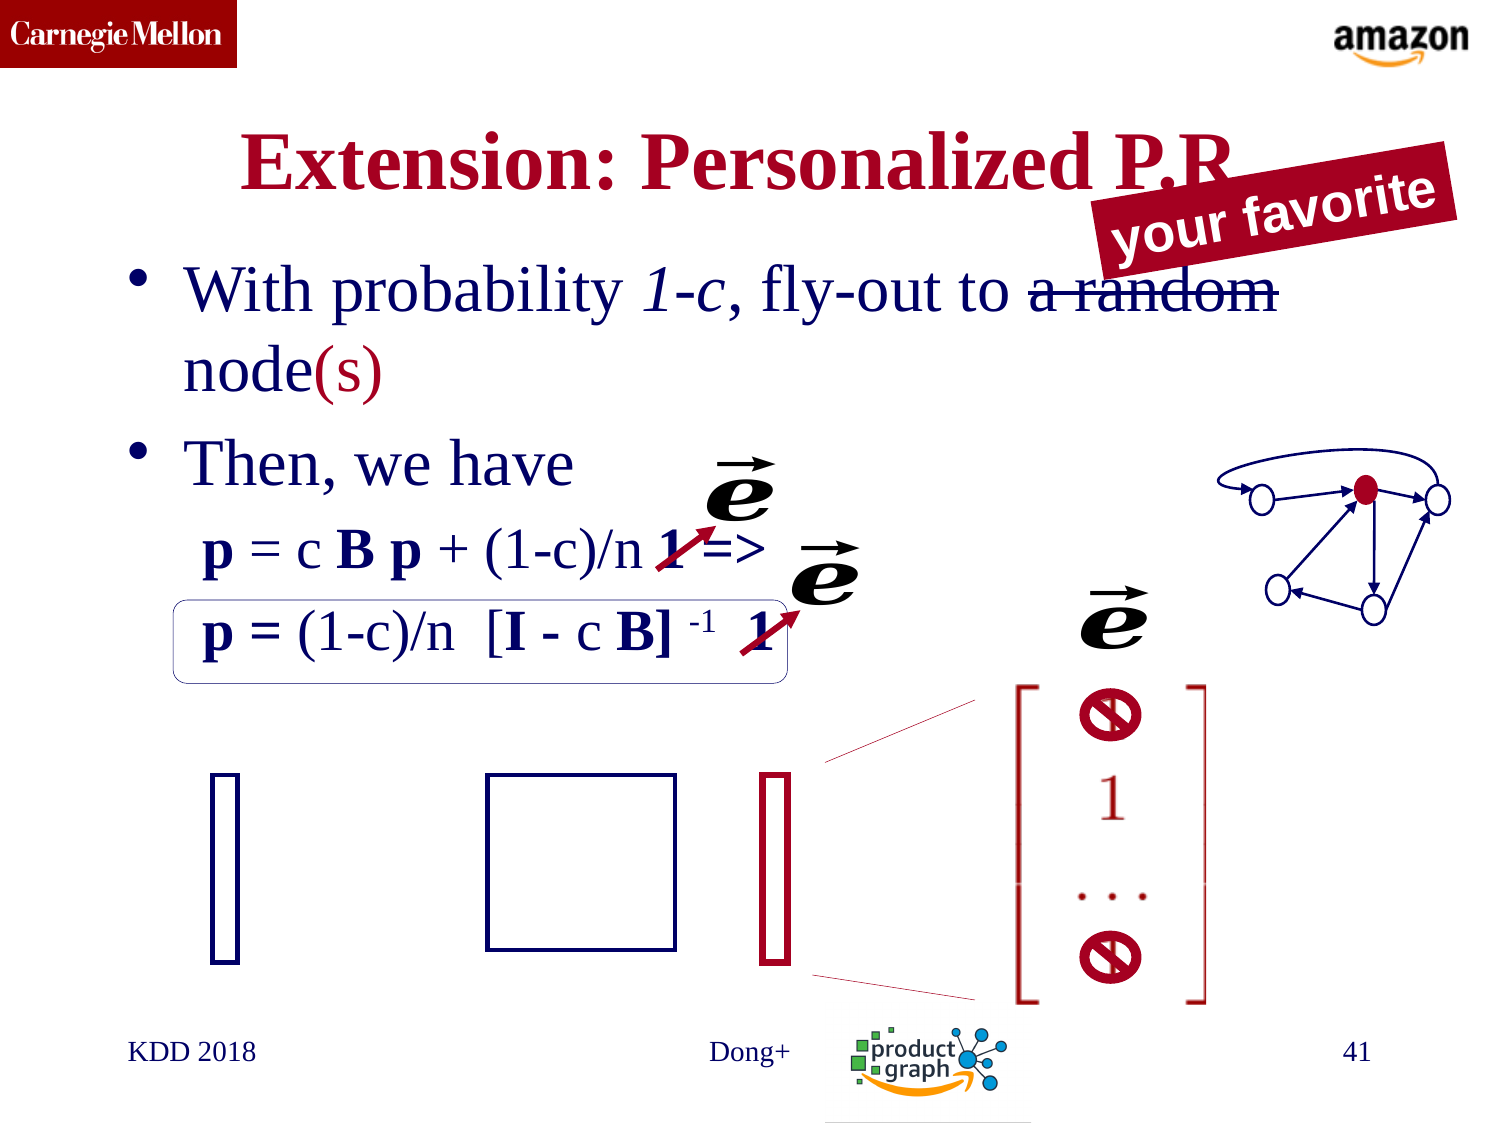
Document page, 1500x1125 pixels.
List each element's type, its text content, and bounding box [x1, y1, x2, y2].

text_box [212, 774, 238, 963]
footer Dong+ [512, 1024, 988, 1101]
text_box [173, 600, 788, 684]
text_box [762, 774, 788, 963]
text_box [824, 699, 976, 763]
list With probability 1-c, fly-out to a random node(s) Then, we have p = c B p + (1-c)/n 1 => p = (1-c)/n [I - c B] -1 1 [112, 237, 1388, 1001]
text_box your favorite [1090, 141, 1458, 280]
picture [1014, 683, 1207, 1005]
picture [1322, 4, 1484, 88]
picture [0, 0, 237, 68]
text_box [487, 774, 675, 950]
slide_number 41 [1074, 1024, 1388, 1101]
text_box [656, 525, 717, 570]
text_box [1249, 474, 1451, 626]
title Extension: Personalized P.R. [112, 99, 1388, 213]
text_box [812, 974, 976, 1001]
slide_number KDD 2018 [112, 1024, 426, 1101]
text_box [740, 609, 801, 655]
